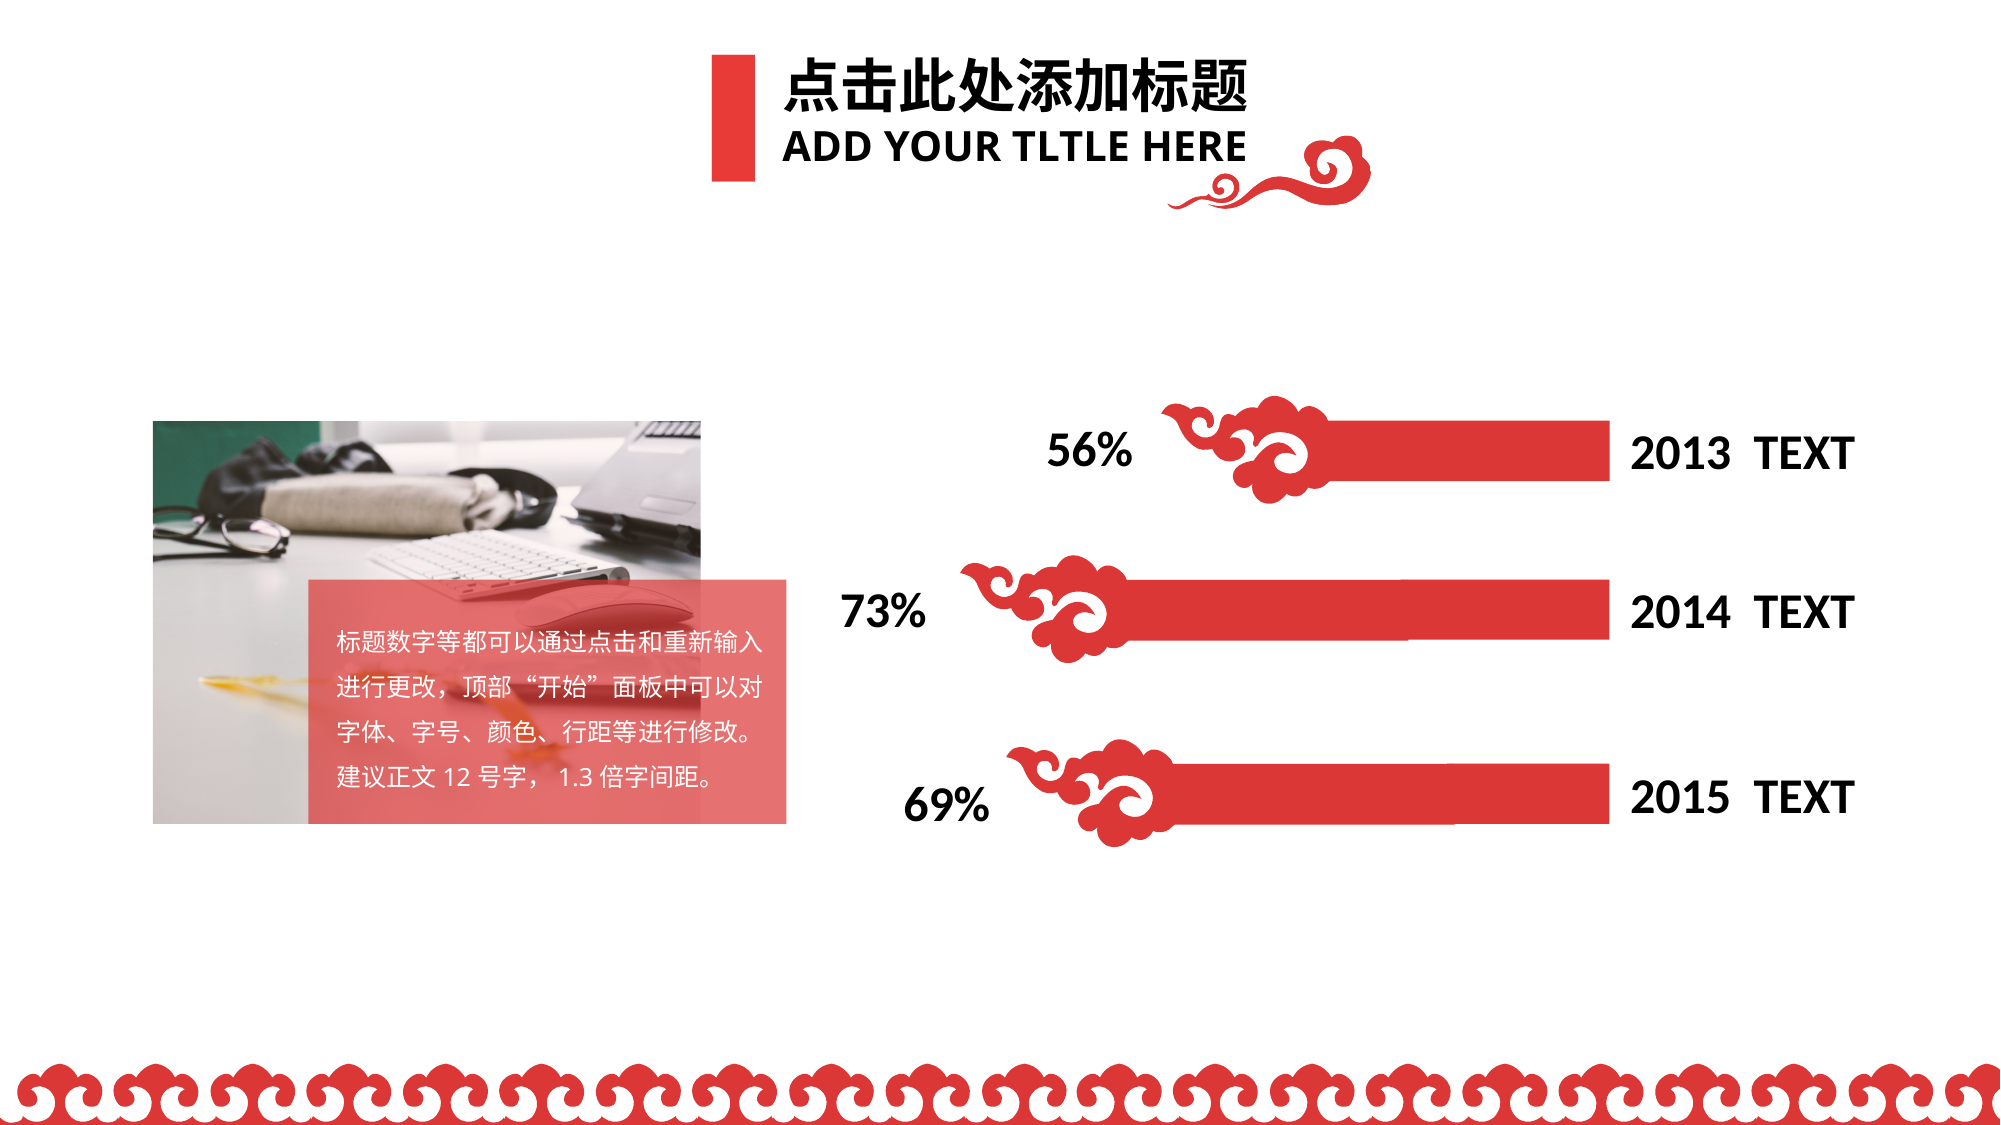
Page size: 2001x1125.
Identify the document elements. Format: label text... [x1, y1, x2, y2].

text_box [711, 54, 756, 182]
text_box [959, 554, 1610, 664]
text_box 2015 TEXT [1615, 756, 1914, 831]
picture [1161, 395, 1610, 505]
text_box 2013 TEXT [1615, 412, 1914, 487]
text_box [152, 421, 701, 824]
text_box [307, 579, 787, 825]
text_box 标题数字等都可以通过点击和重新输入进行更改，顶部“开始”面板中可以对字体、字号、颜色、行距等进行修改。建议正文12号字，1.3倍字间距。 [320, 604, 780, 800]
text_box 点击此处添加标题 ADD YOUR TLTLE HERE [767, 41, 1505, 177]
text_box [1006, 738, 1610, 848]
text_box 69% [888, 763, 1006, 839]
text_box 56% [1031, 409, 1161, 484]
picture [1164, 147, 1372, 215]
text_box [0, 1061, 2000, 1125]
text_box 73% [825, 570, 959, 646]
text_box 2014 TEXT [1615, 571, 1914, 647]
